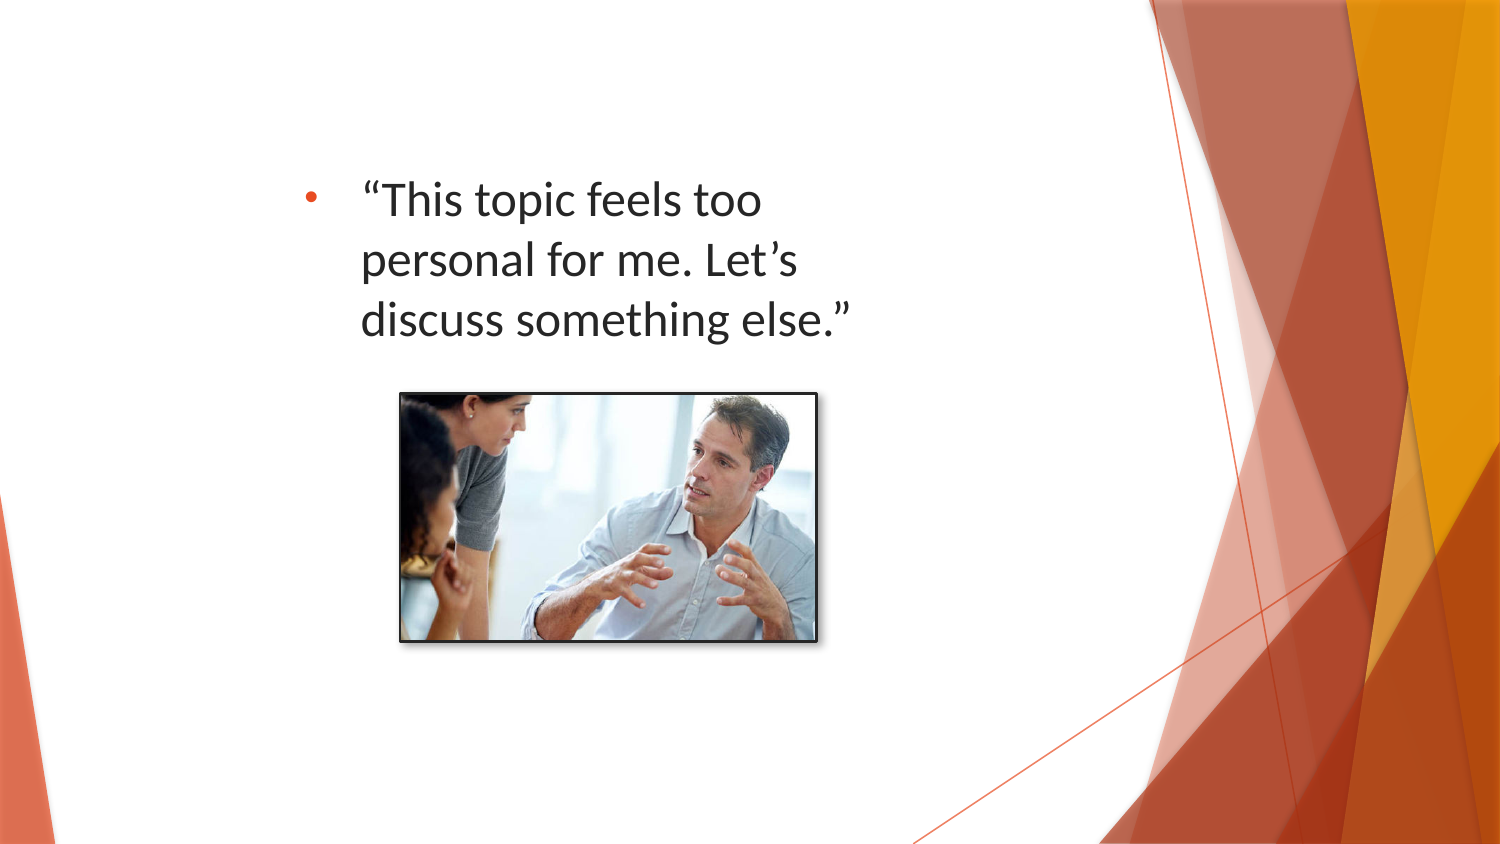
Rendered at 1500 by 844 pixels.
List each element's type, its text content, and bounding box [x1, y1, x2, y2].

picture [400, 393, 816, 641]
list “This topic feels too personal for me. Let’s discuss something else.” [289, 114, 928, 399]
